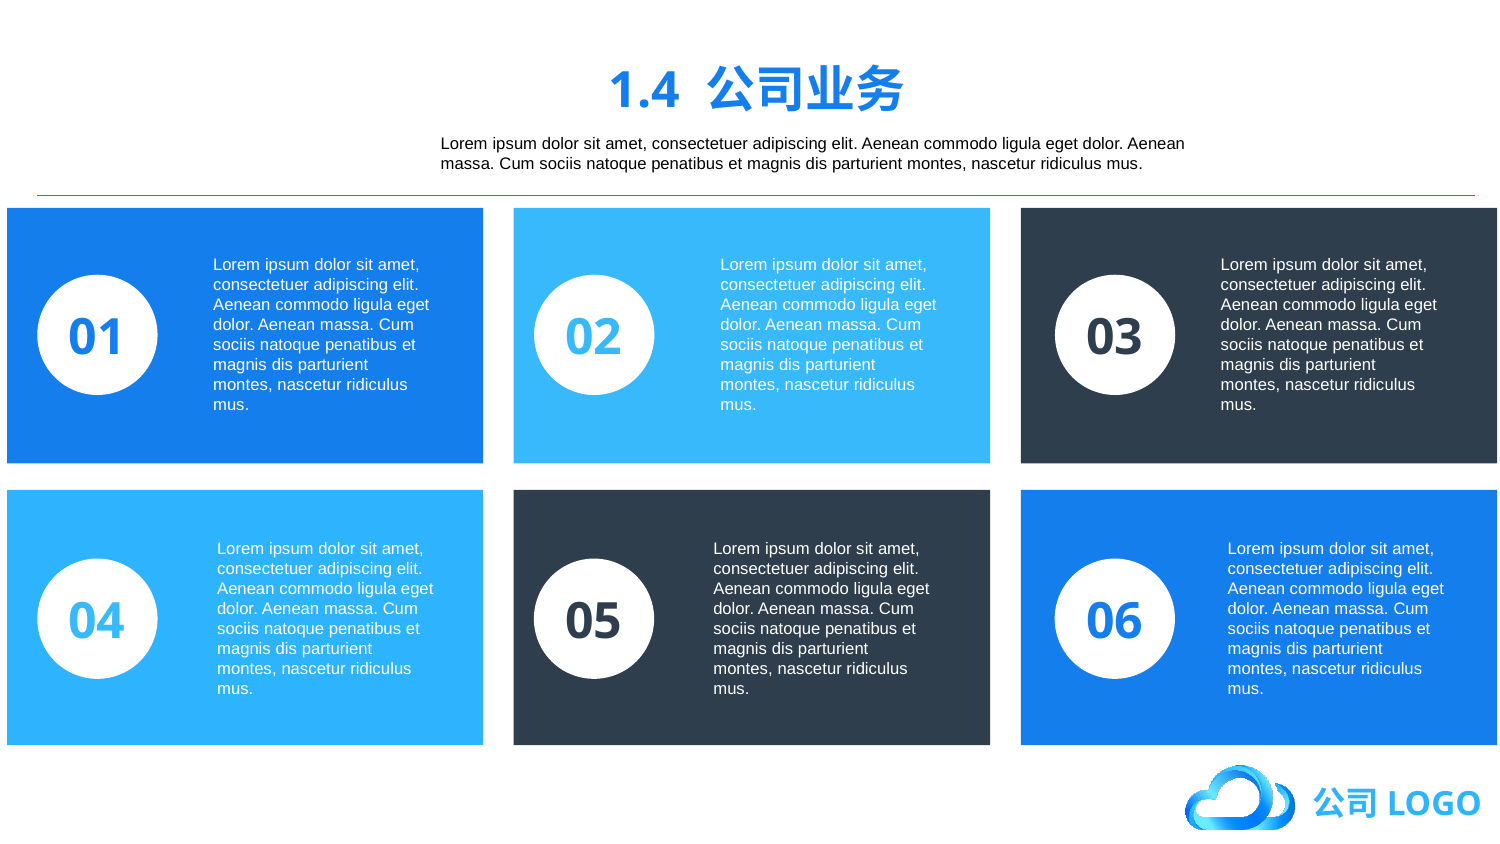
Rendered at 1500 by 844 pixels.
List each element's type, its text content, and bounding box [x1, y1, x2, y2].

text_box [1020, 207, 1498, 464]
text_box [513, 489, 991, 746]
text_box 1.4 公司业务 [594, 49, 920, 125]
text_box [534, 274, 655, 395]
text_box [1054, 558, 1175, 679]
text_box Lorem ipsum dolor sit amet, consectetuer adipiscing elit. Aenean commodo ligula eget dolor. Aenean massa. Cum sociis natoque penatibus et magnis dis parturient montes, nascetur ridiculus mus. [1205, 246, 1453, 421]
text_box Lorem ipsum dolor sit amet, consectetuer adipiscing elit. Aenean commodo ligula eget dolor. Aenean massa. Cum sociis natoque penatibus et magnis dis parturient montes, nascetur ridiculus mus. [202, 530, 449, 705]
picture [1185, 765, 1295, 830]
text_box Lorem ipsum dolor sit amet, consectetuer adipiscing elit. Aenean commodo ligula eget dolor. Aenean massa. Cum sociis natoque penatibus et magnis dis parturient montes, nascetur ridiculus mus. [1212, 530, 1460, 705]
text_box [1054, 274, 1176, 395]
text_box [1020, 489, 1498, 746]
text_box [37, 274, 158, 395]
text_box Lorem ipsum dolor sit amet, consectetuer adipiscing elit. Aenean commodo ligula eget dolor. Aenean massa. Cum sociis natoque penatibus et magnis dis parturient montes, nascetur ridiculus mus. [705, 246, 953, 421]
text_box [533, 558, 655, 679]
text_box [37, 558, 158, 679]
text_box [6, 489, 484, 746]
text_box [513, 207, 991, 464]
text_box Lorem ipsum dolor sit amet, consectetuer adipiscing elit. Aenean commodo ligula eget dolor. Aenean massa. Cum sociis natoque penatibus et magnis dis parturient montes, nascetur ridiculus mus. [198, 246, 445, 421]
text_box Lorem ipsum dolor sit amet, consectetuer adipiscing elit. Aenean commodo ligula eget dolor. Aenean massa. Cum sociis natoque penatibus et magnis dis parturient montes, nascetur ridiculus mus. [425, 125, 1211, 181]
text_box Lorem ipsum dolor sit amet, consectetuer adipiscing elit. Aenean commodo ligula eget dolor. Aenean massa. Cum sociis natoque penatibus et magnis dis parturient montes, nascetur ridiculus mus. [698, 530, 946, 705]
text_box [6, 207, 484, 464]
